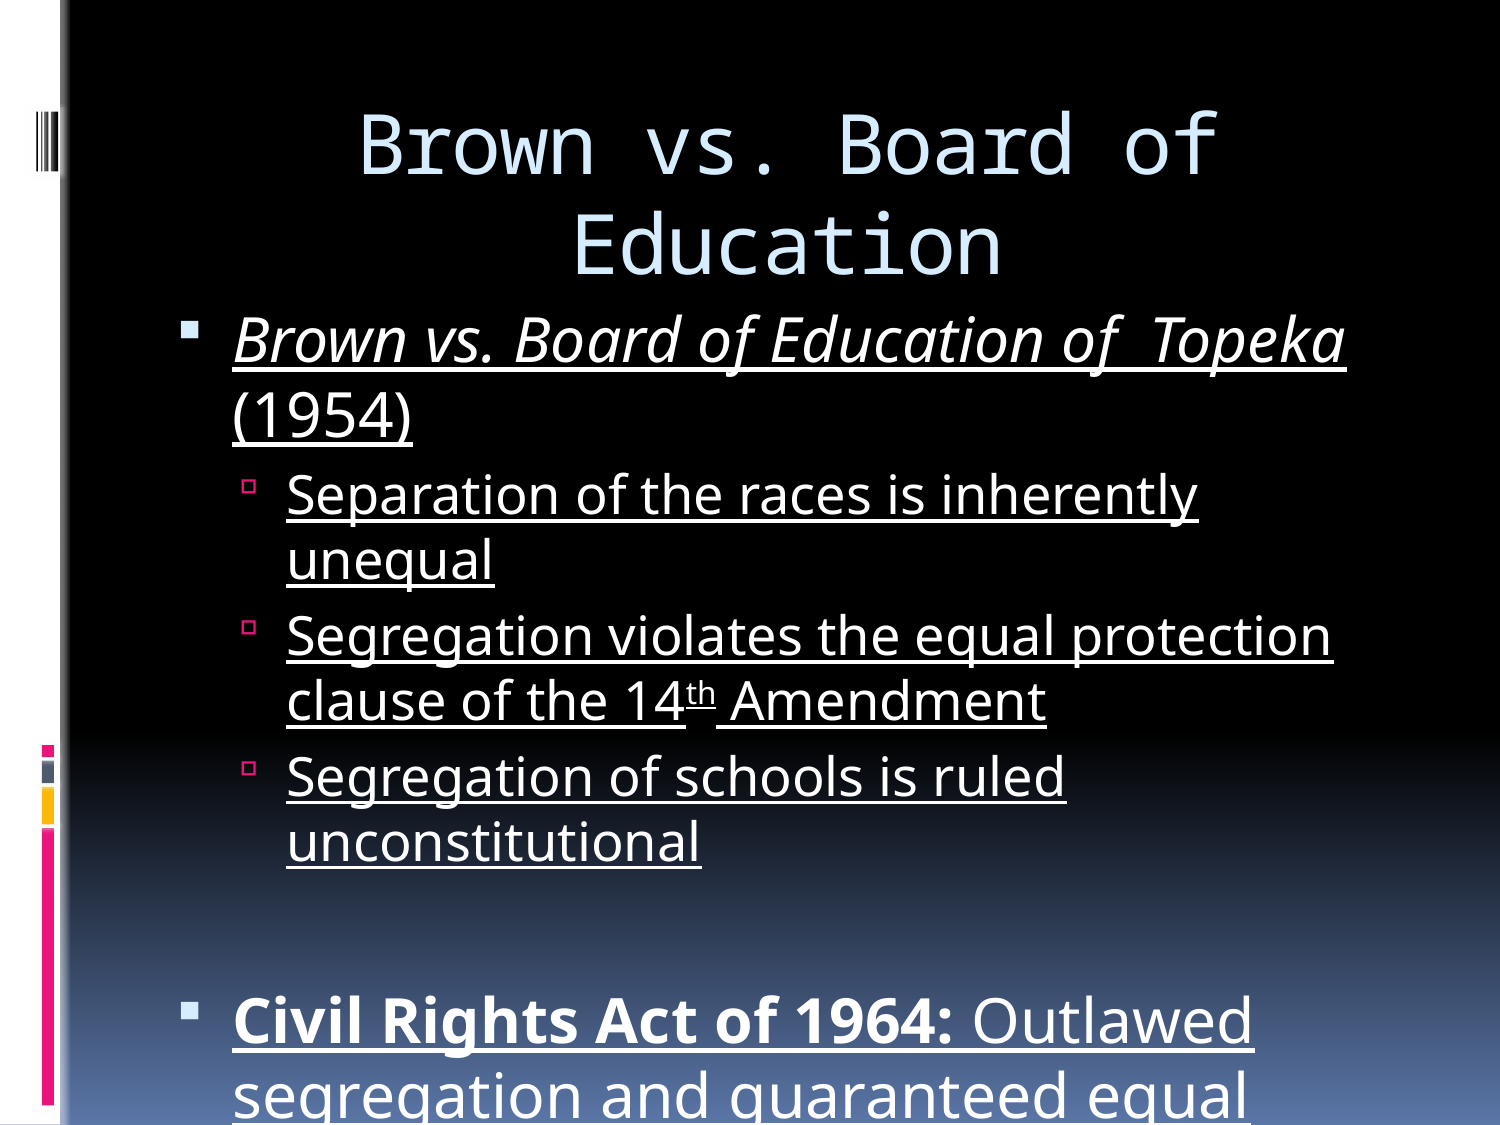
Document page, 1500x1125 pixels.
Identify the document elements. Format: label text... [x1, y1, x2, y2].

title Brown vs. Board of Education [150, 83, 1425, 234]
list Brown vs. Board of Education of Topeka (1954) Separation of the races is inherently unequal Segregation violates the equal protection clause of the 14th Amendment Segregation of schools is ruled unconstitutional Civil Rights Act of 1964: Outlawed segregation and guaranteed equal protection at all PUBLIC locations. [150, 292, 1425, 1043]
